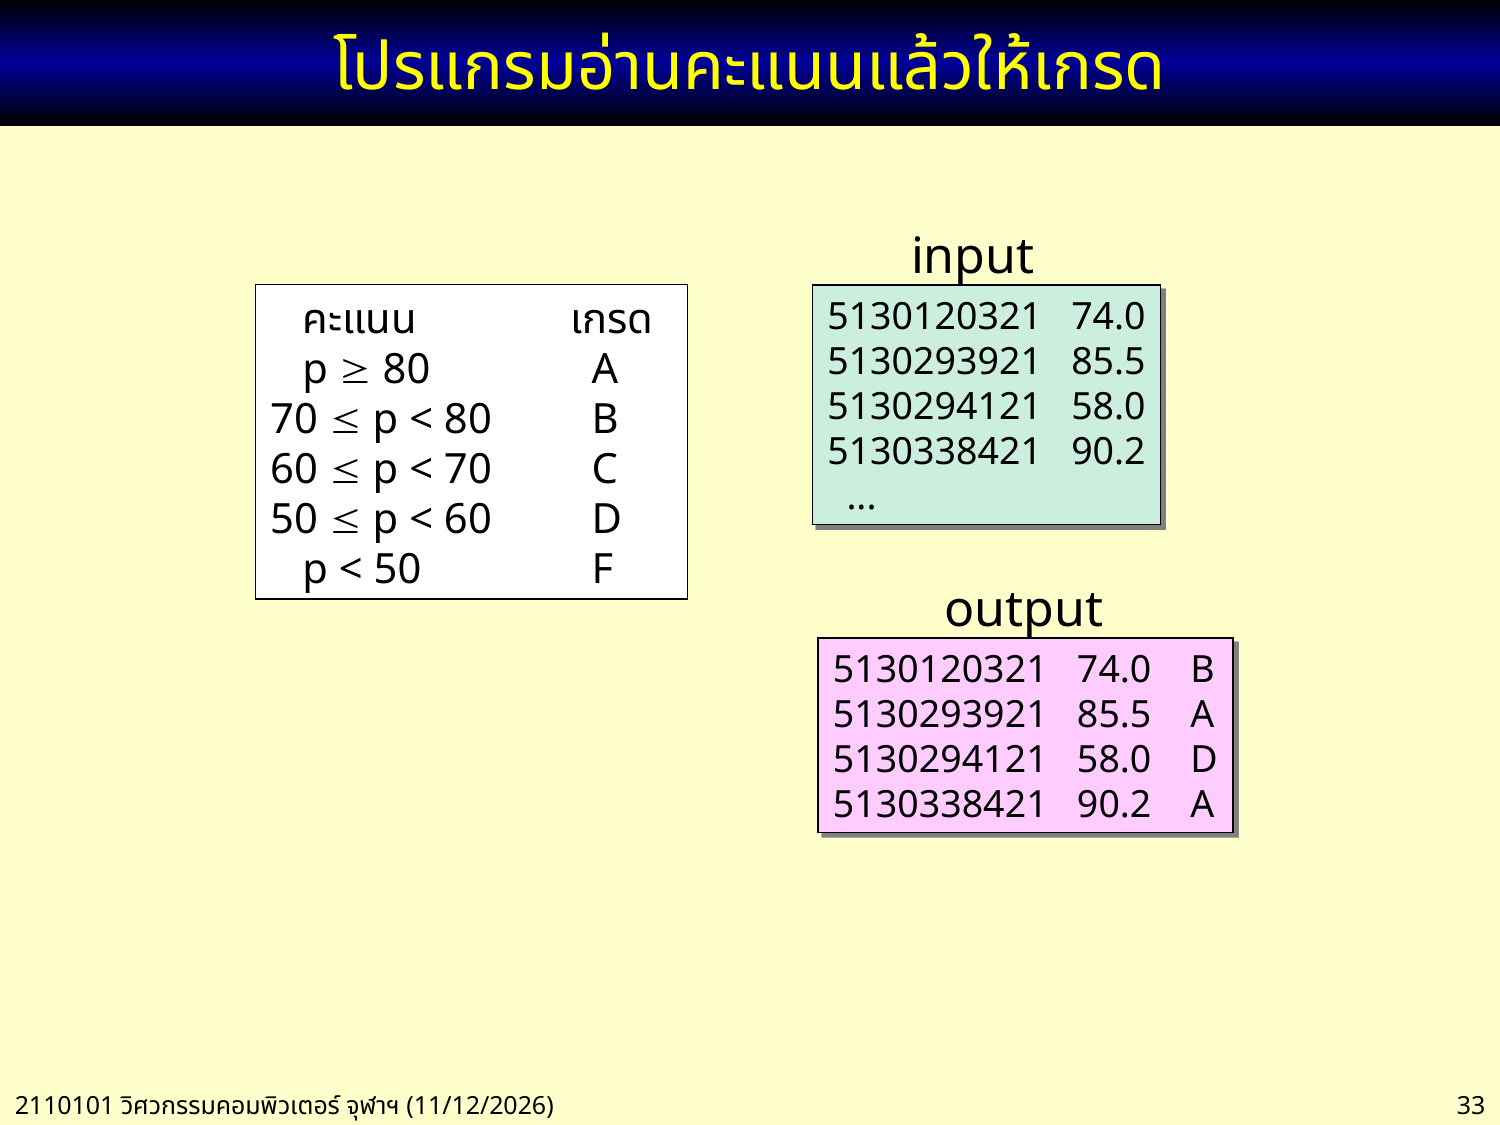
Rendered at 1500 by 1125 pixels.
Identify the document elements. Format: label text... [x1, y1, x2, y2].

text_box คะแนน เกรด p  80 A 70  p < 80 B 60  p < 70 C 50  p < 60 D p < 50 F [255, 284, 688, 600]
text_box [813, 215, 1160, 528]
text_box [815, 568, 1237, 836]
title โปรแกรมอ่านคะแนนแล้วให้เกรด [0, 0, 1500, 126]
